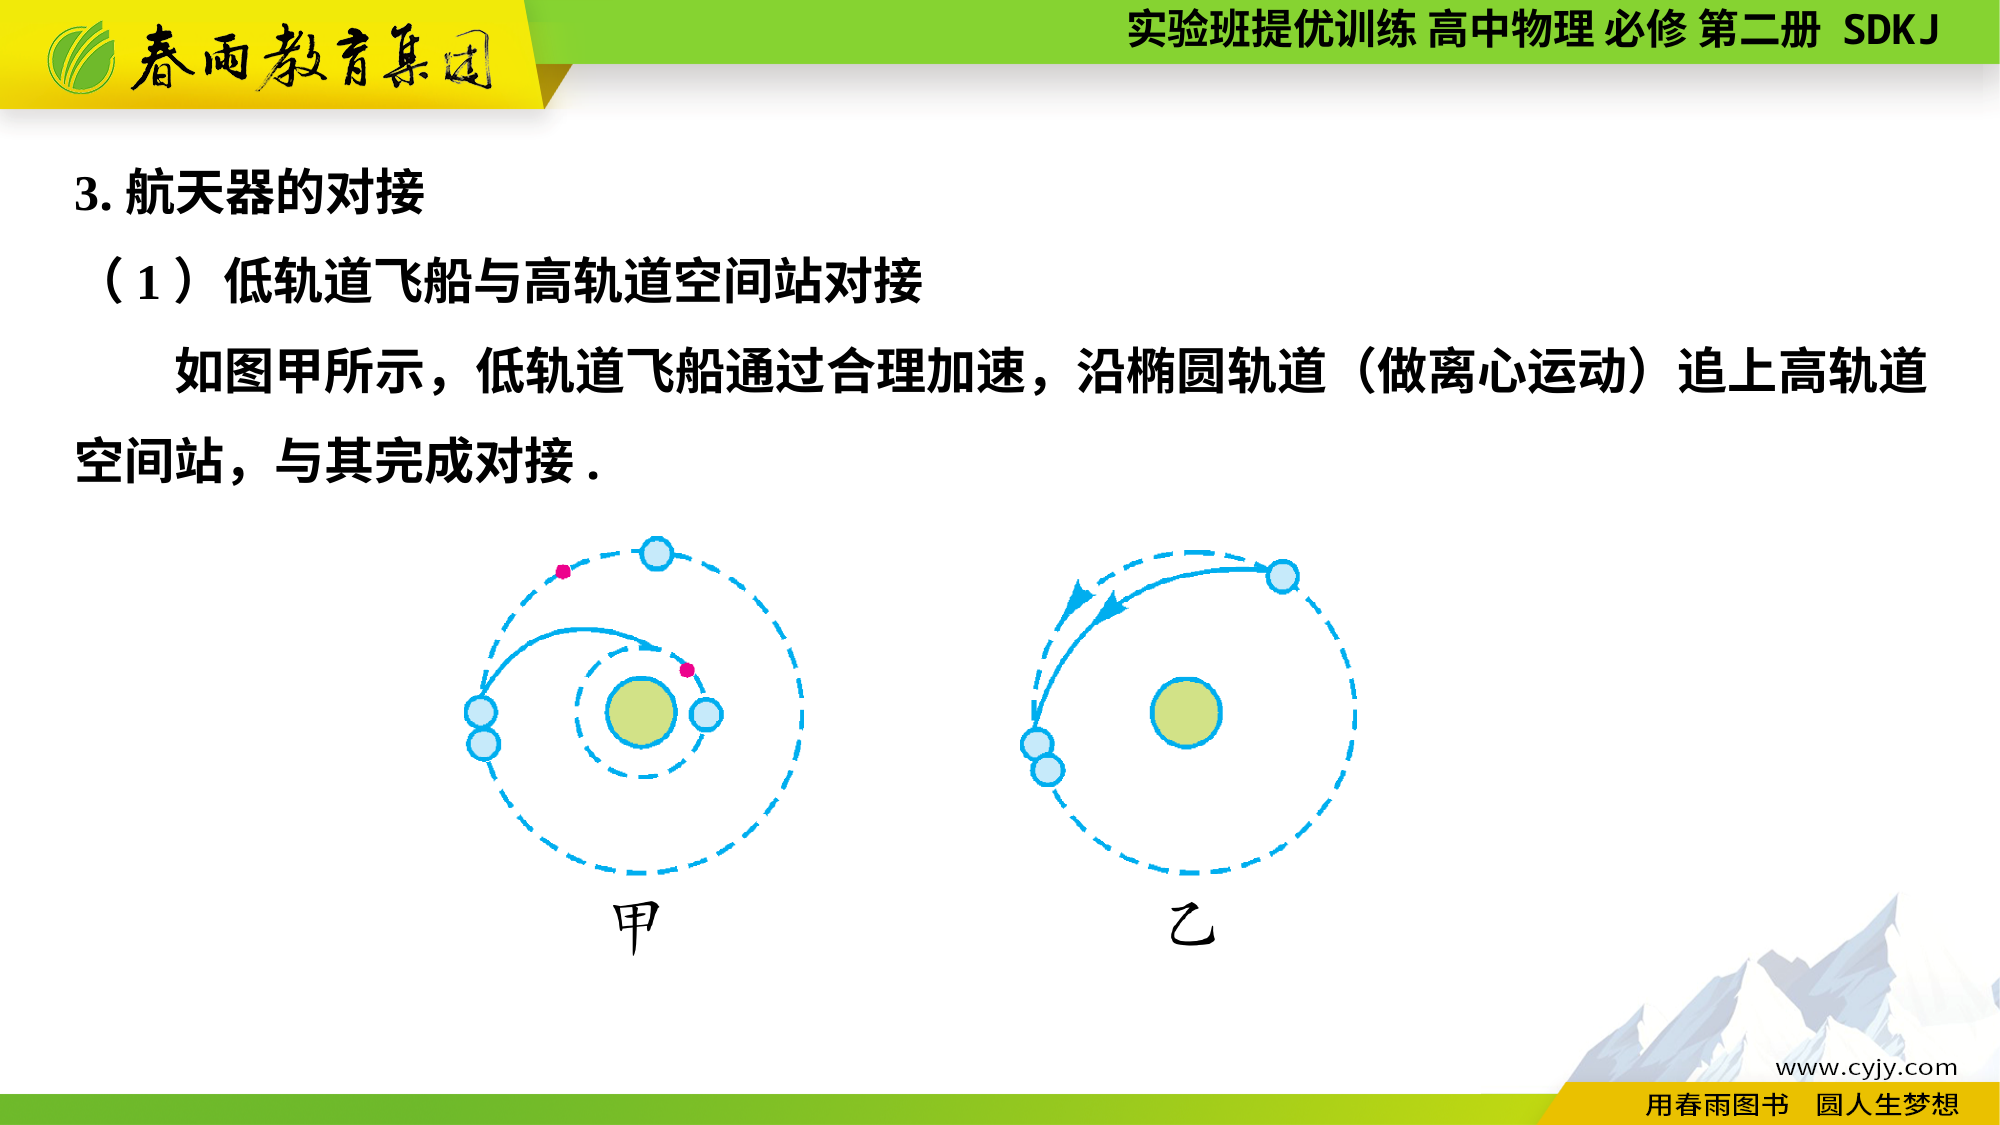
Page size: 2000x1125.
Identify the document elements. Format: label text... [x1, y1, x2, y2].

list 3.航天器的对接 （1）低轨道飞船与高轨道空间站对接 如图甲所示，低轨道飞船通过合理加速，沿椭圆轨道（做离心运动）追上高轨道空间站，与其完成对接. [59, 122, 1944, 490]
picture [0, 0, 2000, 1125]
